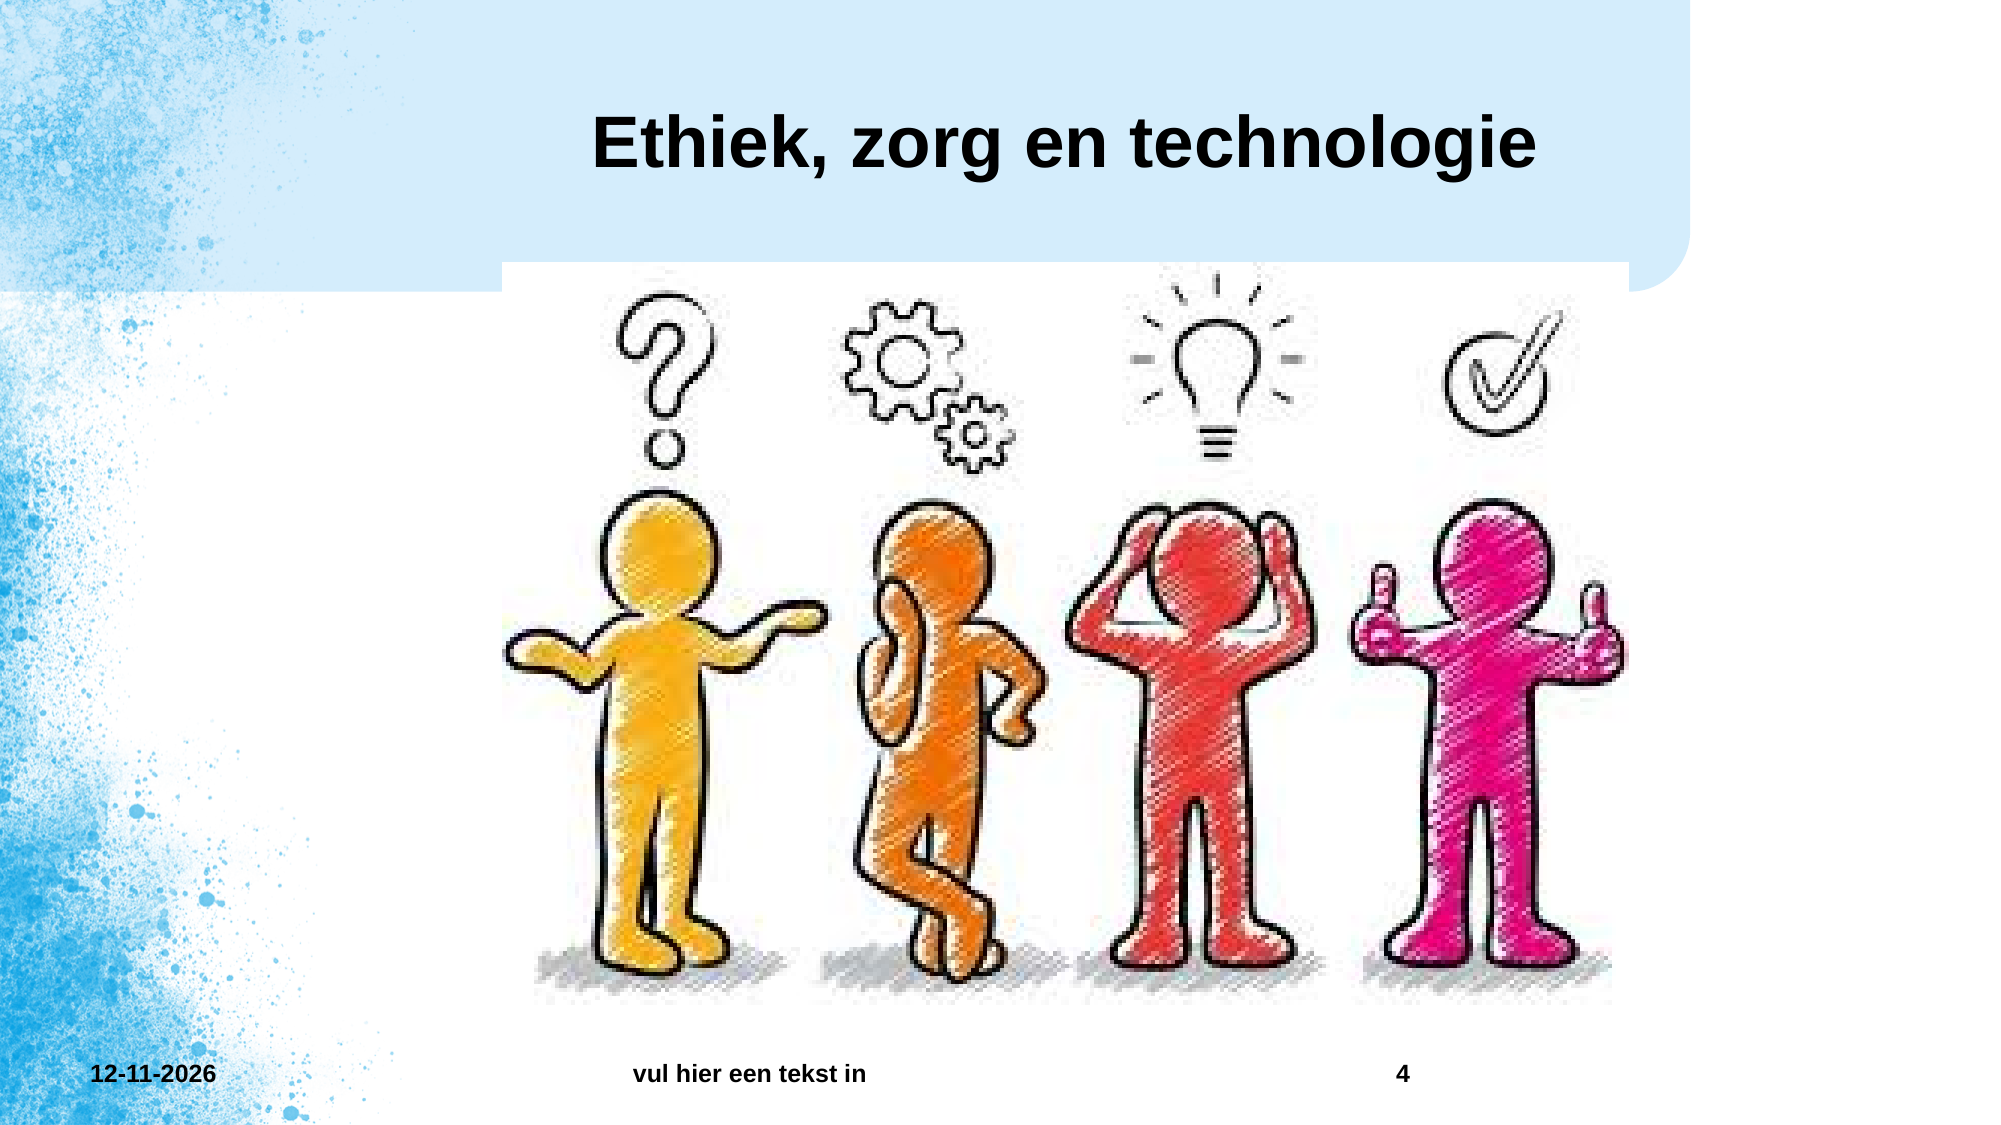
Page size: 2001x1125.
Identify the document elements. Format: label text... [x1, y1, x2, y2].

picture [0, 0, 415, 1125]
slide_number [75, 1042, 425, 1103]
picture [501, 262, 1629, 1006]
footer vul hier een tekst in [512, 1042, 988, 1103]
slide_number 4 [1074, 1042, 1425, 1103]
title Ethiek, zorg en technologie [455, 45, 1676, 233]
